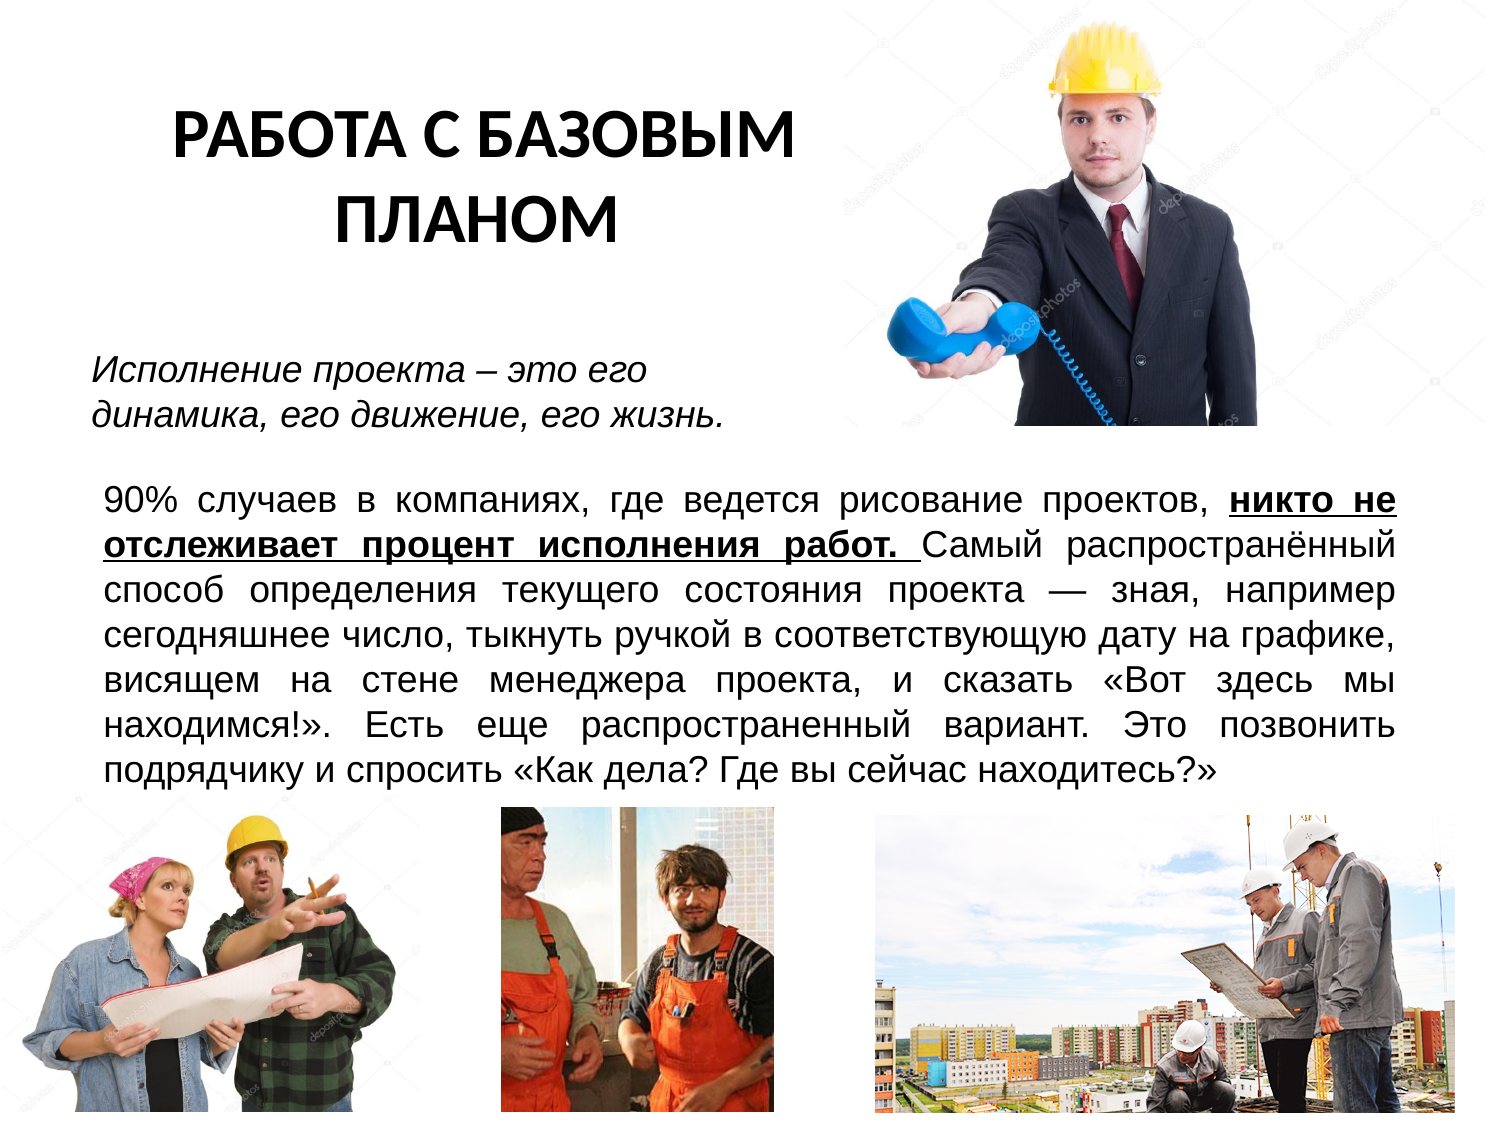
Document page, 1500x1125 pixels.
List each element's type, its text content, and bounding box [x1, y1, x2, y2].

text_box 90% случаев в компаниях, где ведется рисование проектов, никто не отслеживает процент исполнения работ. Самый распространённый способ определения текущего состояния проекта — зная, например сегодняшнее число, тыкнуть ручкой в соответствующую дату на графике, висящем на стене менеджера проекта, и сказать «Вот здесь мы находимся!». Есть еще распространенный вариант. Это позвонить подрядчику и спросить «Как дела? Где вы сейчас находитесь?» [88, 467, 1412, 843]
title РАБОТА С БАЗОВЫМ ПЛАНОМ [112, 78, 839, 266]
picture [2, 794, 420, 1113]
picture [501, 807, 774, 1113]
picture [874, 815, 1455, 1113]
text_box Исполнение проекта – это его динамика, его движение, его жизнь. [76, 337, 827, 443]
picture [844, 0, 1486, 426]
